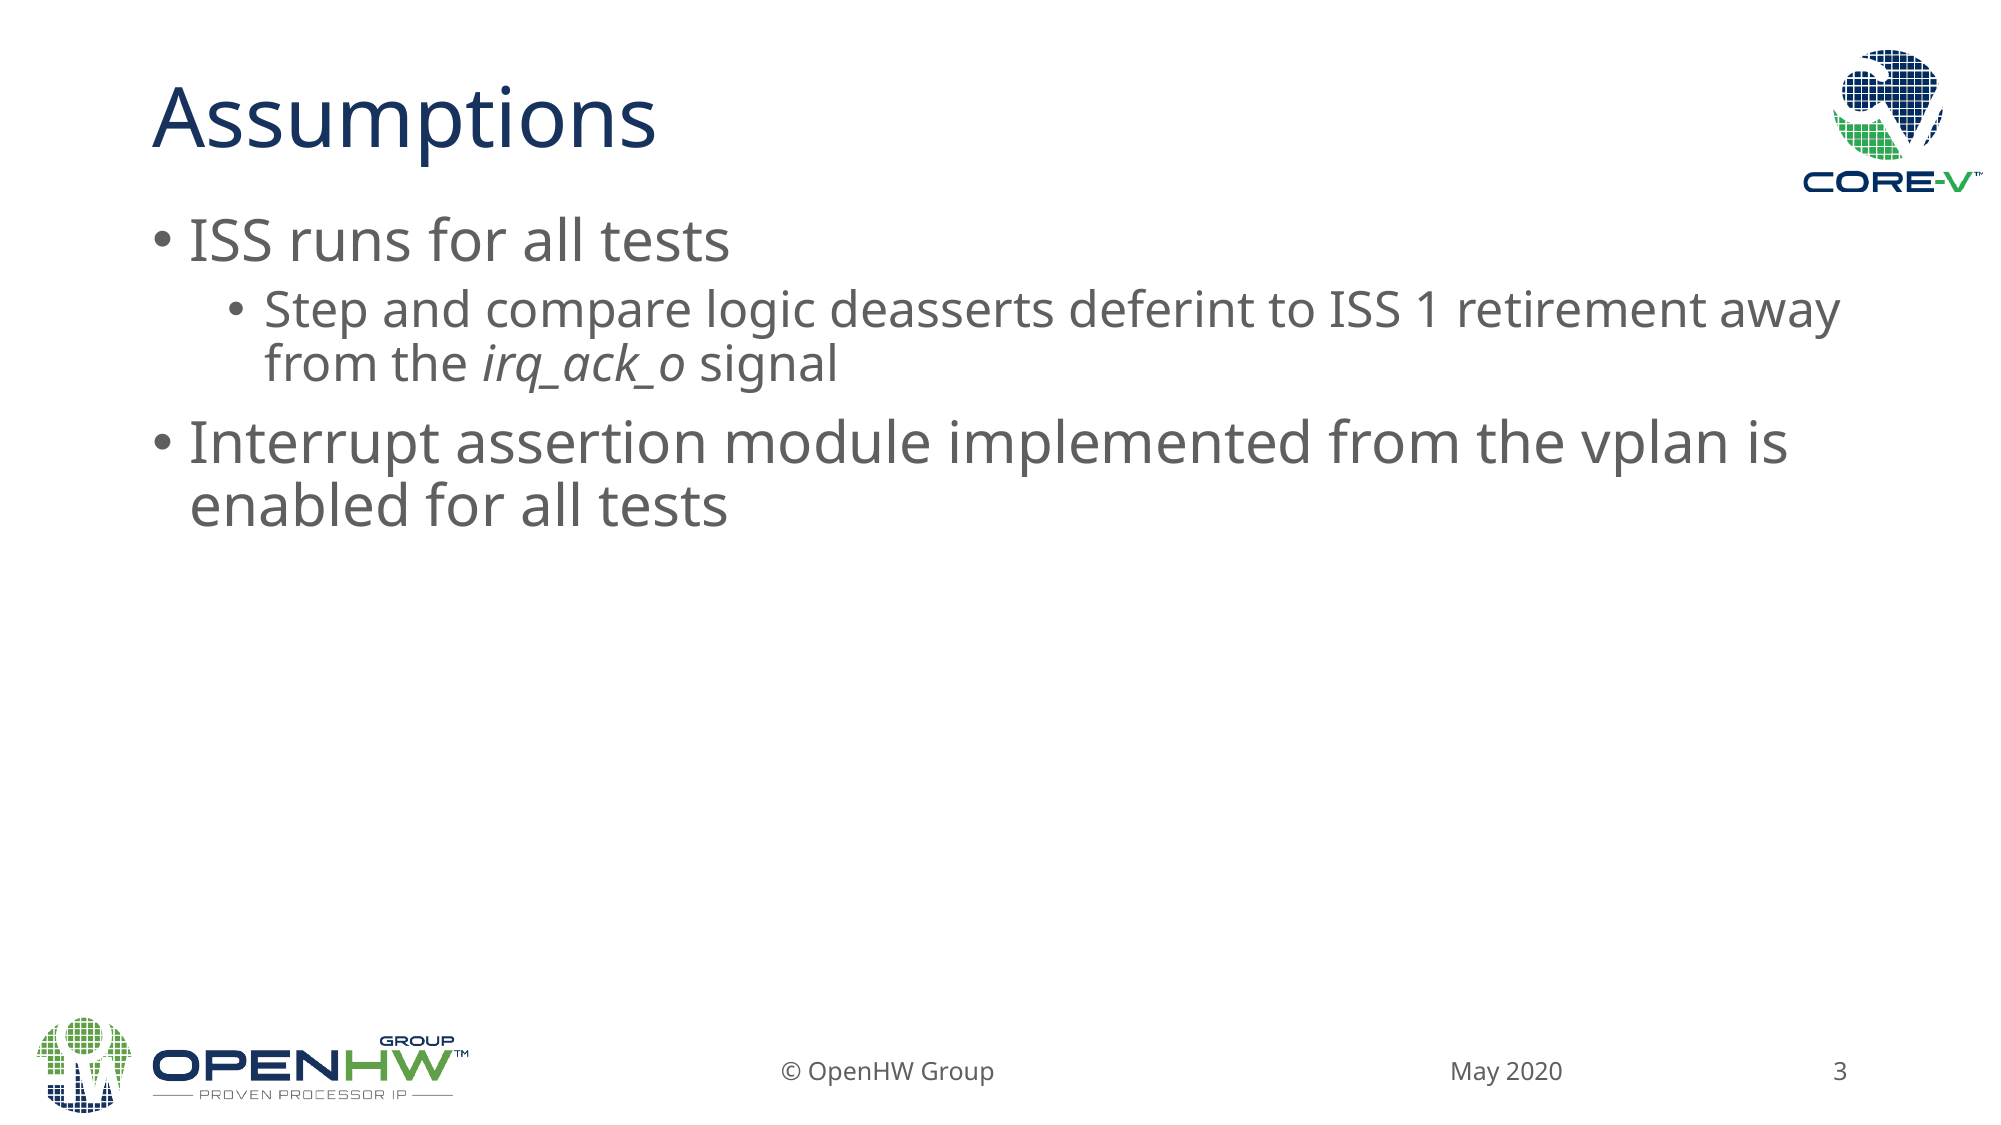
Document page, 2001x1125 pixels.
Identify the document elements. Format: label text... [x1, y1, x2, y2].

footer © OpenHW Group [550, 1042, 1226, 1103]
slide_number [1335, 1040, 1678, 1101]
picture [32, 1013, 473, 1117]
slide_number 3 [1782, 1042, 1863, 1103]
title Assumptions [137, 59, 1804, 181]
list ISS runs for all tests Step and compare logic deasserts deferint to ISS 1 retirement away from the irq_ack_o signal Interrupt assertion module implemented from the vplan is enabled for all tests [137, 203, 1863, 1014]
